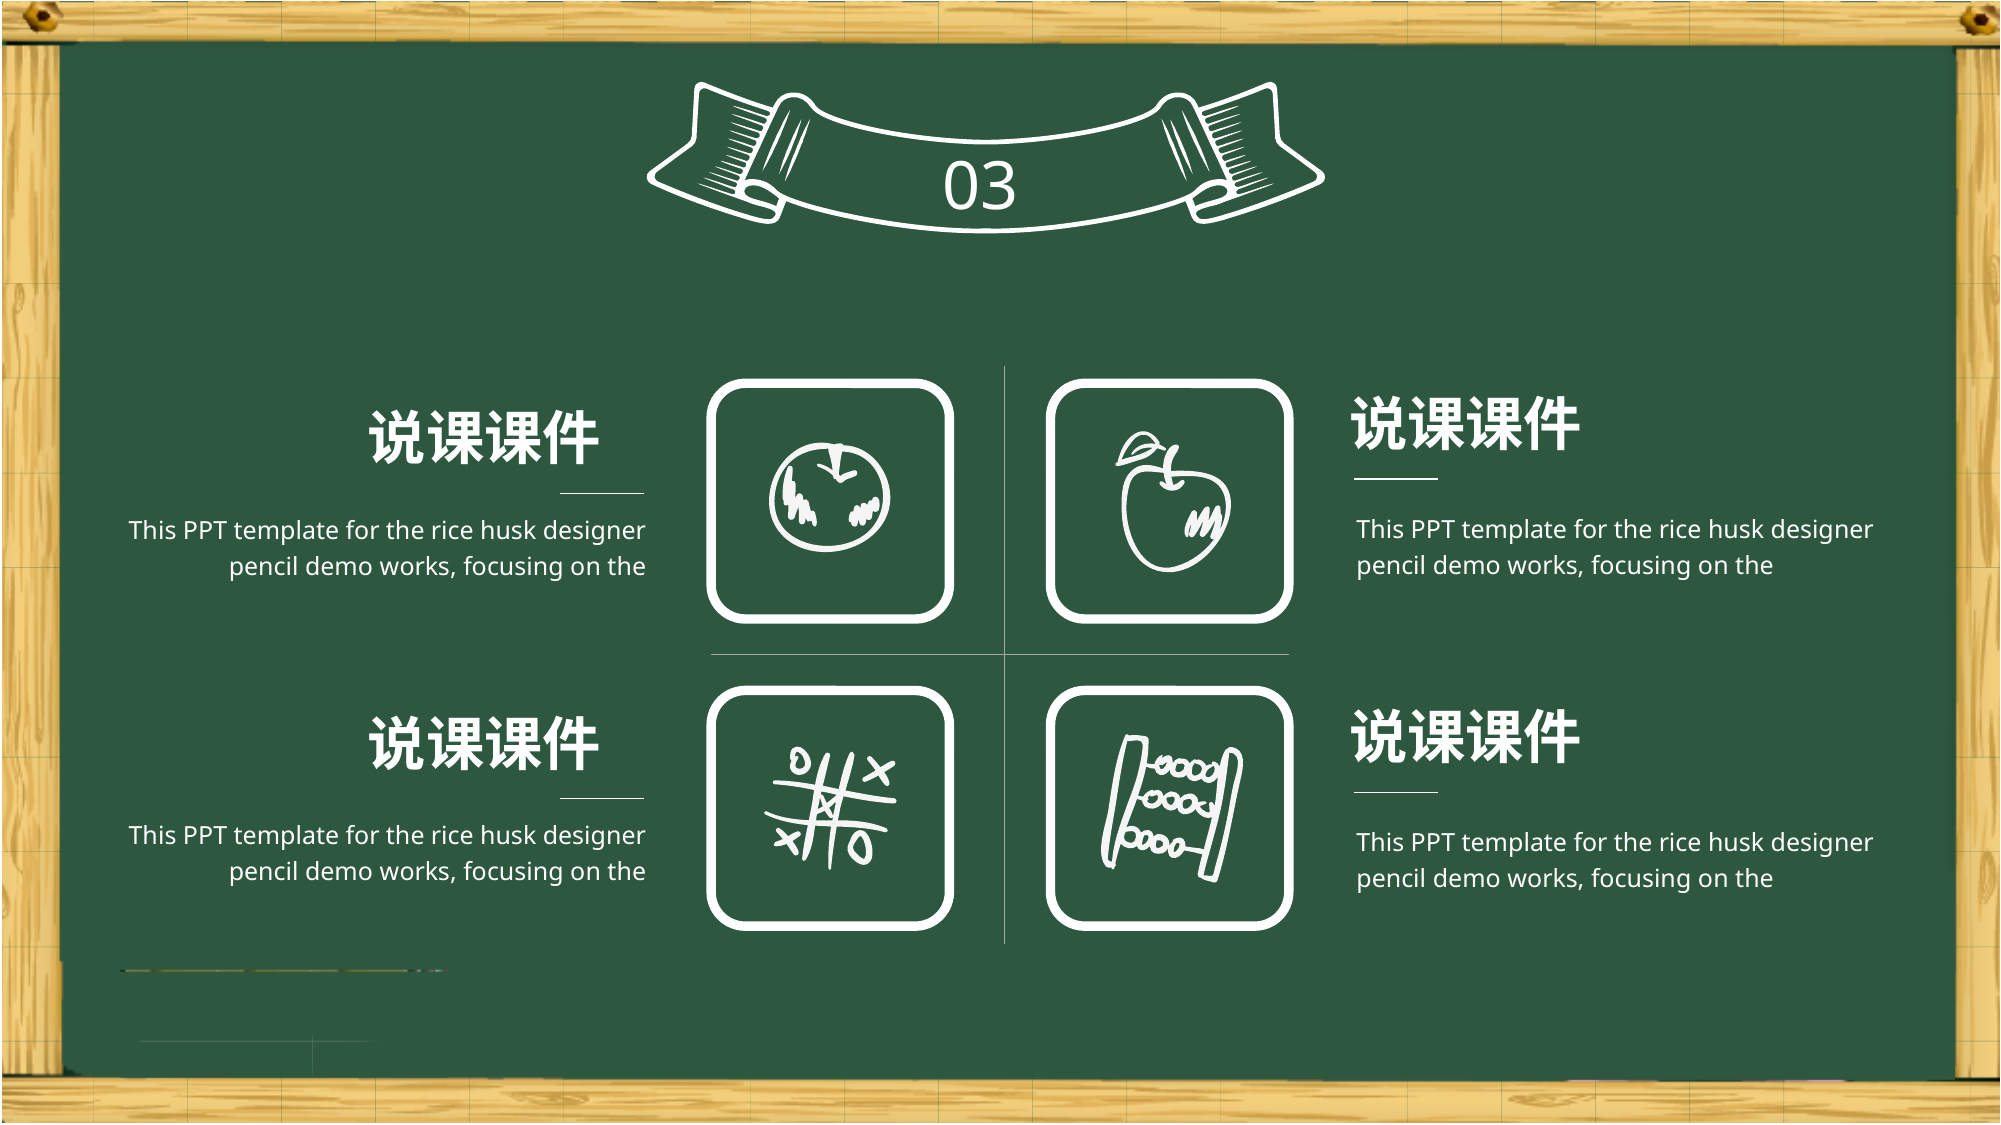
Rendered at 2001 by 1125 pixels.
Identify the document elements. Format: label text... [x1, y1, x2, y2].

text_box 说课课件 [353, 699, 661, 785]
text_box This PPT template for the rice husk designer pencil demo works, focusing on the [86, 501, 662, 588]
text_box 说课课件 [1334, 692, 1643, 778]
text_box This PPT template for the rice husk designer pencil demo works, focusing on the [86, 806, 662, 893]
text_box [742, 429, 902, 562]
picture [0, 0, 2000, 1123]
text_box 说课课件 [1334, 379, 1643, 465]
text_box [1114, 427, 1233, 575]
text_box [763, 746, 898, 871]
text_box This PPT template for the rice husk designer pencil demo works, focusing on the [1341, 499, 1917, 587]
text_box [711, 383, 1289, 654]
text_box 说课课件 [353, 394, 661, 479]
text_box This PPT template for the rice husk designer pencil demo works, focusing on the [1341, 812, 1917, 900]
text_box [711, 655, 1289, 927]
